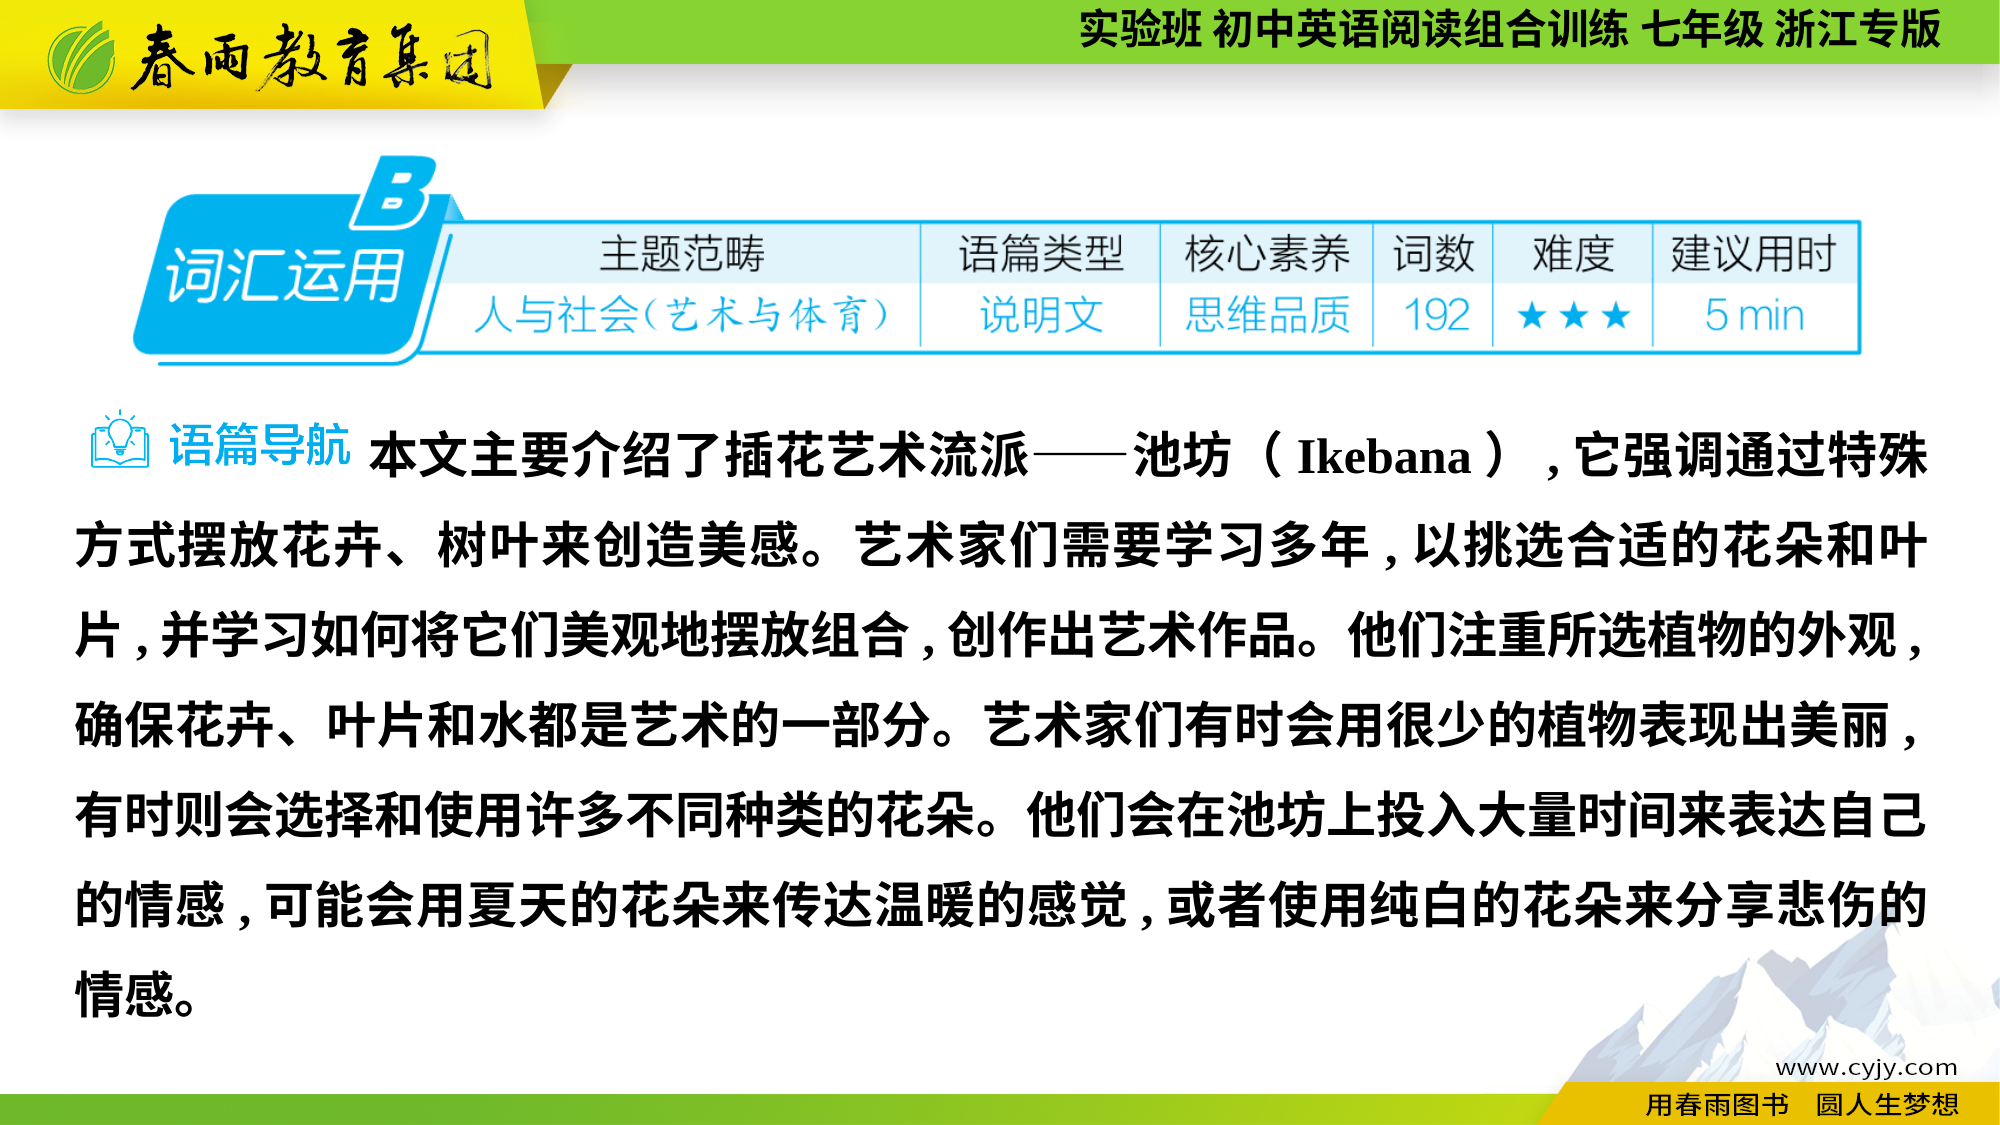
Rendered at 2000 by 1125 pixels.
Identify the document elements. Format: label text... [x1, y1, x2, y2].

picture [0, 0, 2000, 1125]
list 本文主要介绍了插花艺术流派——池坊（Ikebana）,它强调通过特殊方式摆放花卉、树叶来创造美感。艺术家们需要学习多年,以挑选合适的花朵和叶片,并学习如何将它们美观地摆放组合,创作出艺术作品。他们注重所选植物的外观,确保花卉、叶片和水都是艺术的一部分。艺术家们有时会用很少的植物表现出美丽,有时则会选择和使用许多不同种类的花朵。他们会在池坊上投入大量时间来表达自己的情感,可能会用夏天的花朵来传达温暖的感觉,或者使用纯白的花朵来分享悲伤的情感。 [59, 385, 1944, 935]
